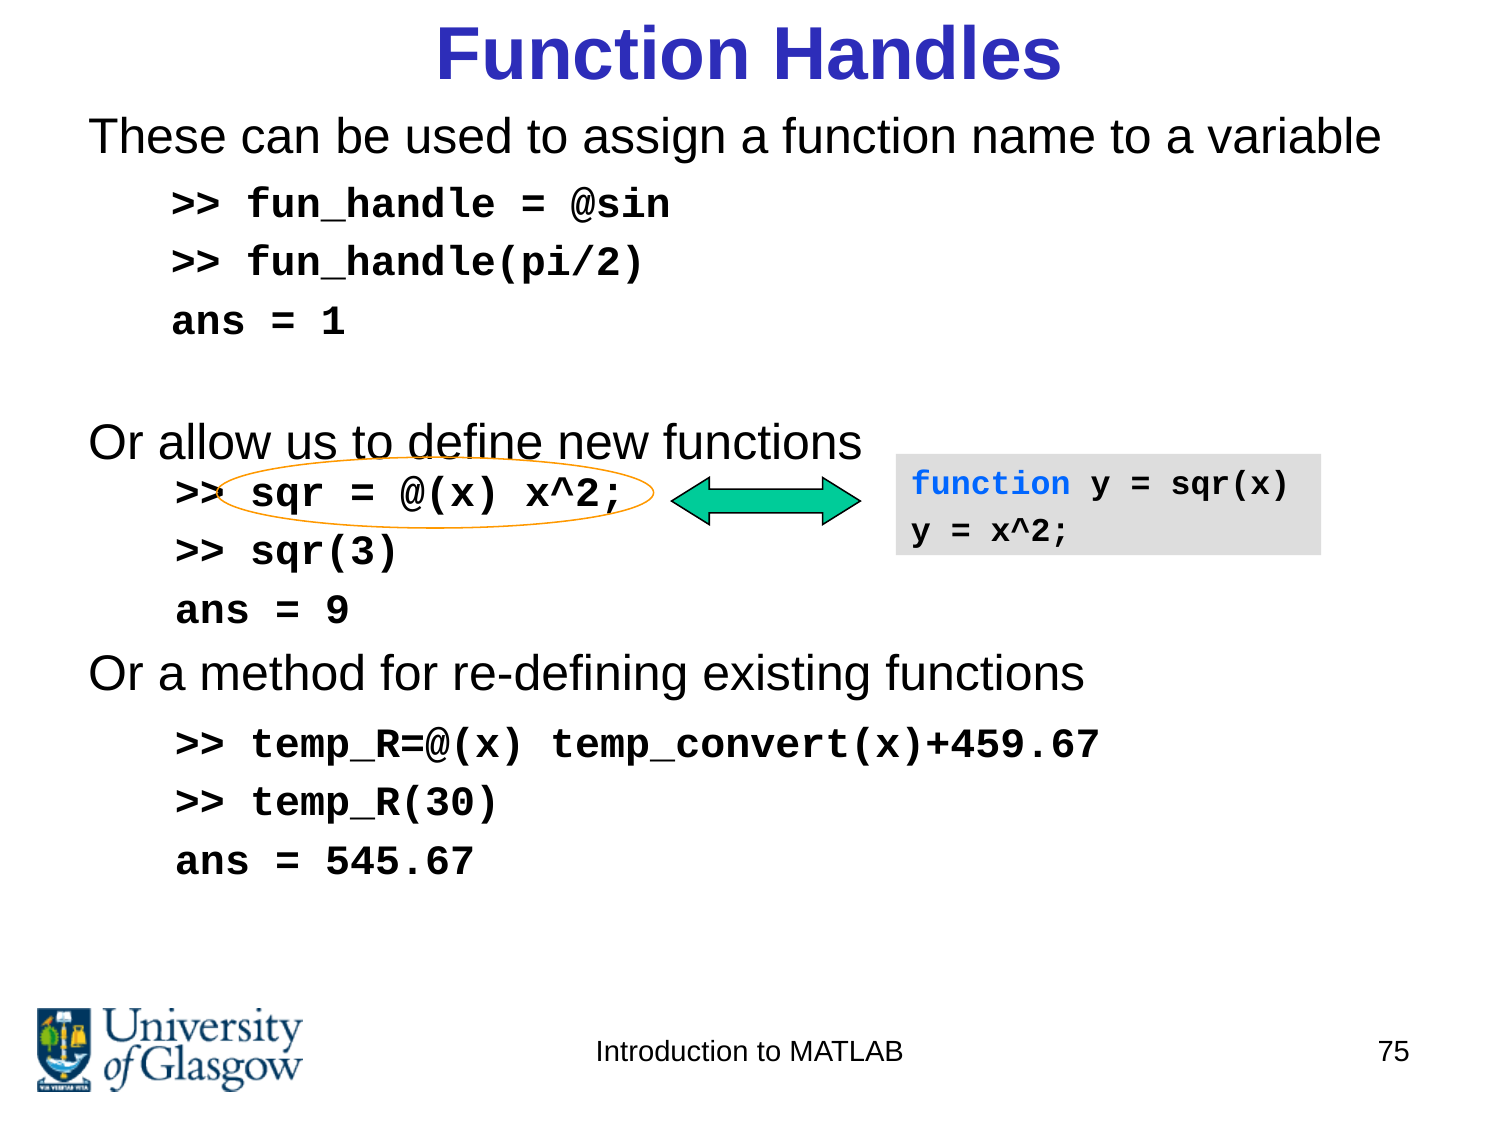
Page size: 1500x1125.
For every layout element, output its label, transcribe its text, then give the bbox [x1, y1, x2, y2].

slide_number 75 [1074, 1024, 1425, 1103]
text_box function y = sqr(x) y = x^2; [895, 453, 1322, 556]
text_box >> sqr = @(x) x^2; >> sqr(3) ans = 9 [160, 457, 692, 639]
text_box >> temp_R=@(x) temp_convert(x)+459.67 >> temp_R(30) ans = 545.67 [160, 708, 1200, 890]
text_box [216, 457, 654, 529]
text_box >> fun_handle = @sin >> fun_handle(pi/2) ans = 1 [156, 168, 802, 350]
picture [37, 1008, 303, 1092]
text_box [671, 477, 861, 525]
title Function Handles [135, 0, 1365, 95]
footer Introduction to MATLAB [512, 1024, 988, 1103]
list These can be used to assign a function name to a variable Or allow us to define new functions Or a method for re-defining existing functions [73, 95, 1424, 839]
